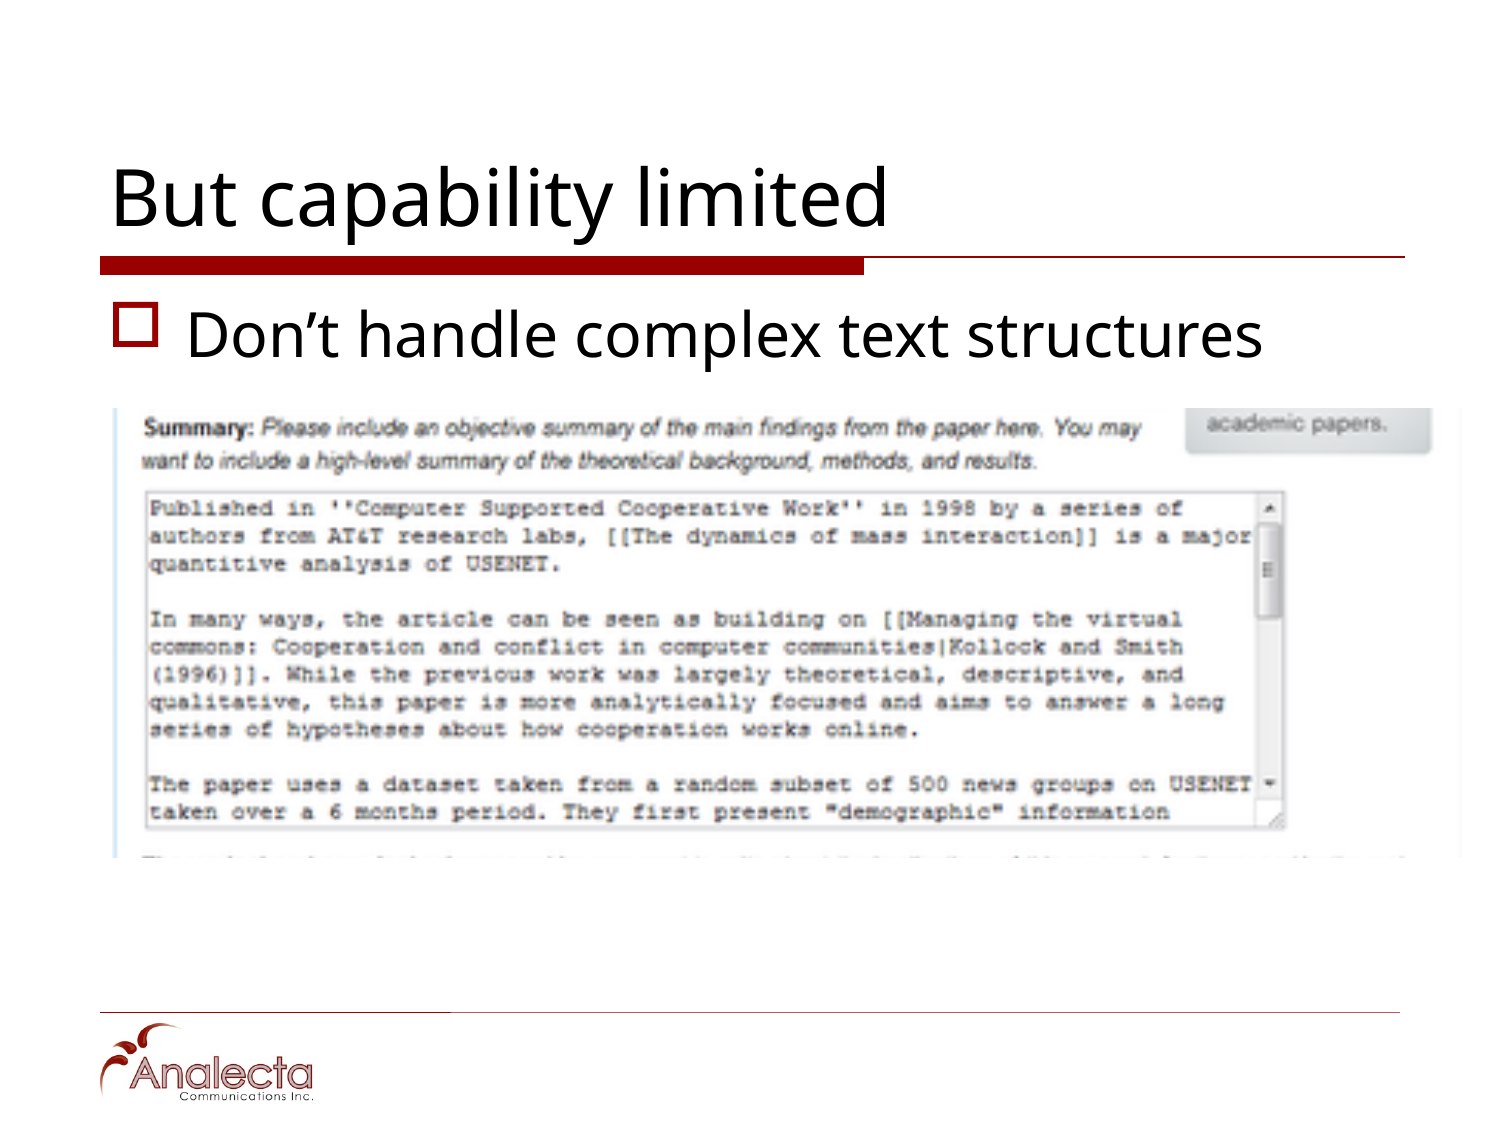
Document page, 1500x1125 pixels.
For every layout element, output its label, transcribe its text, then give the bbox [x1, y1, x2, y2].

list Don’t handle complex text structures [92, 287, 1406, 988]
title But capability limited [94, 50, 1407, 250]
picture [100, 1023, 313, 1101]
picture [111, 408, 1463, 859]
